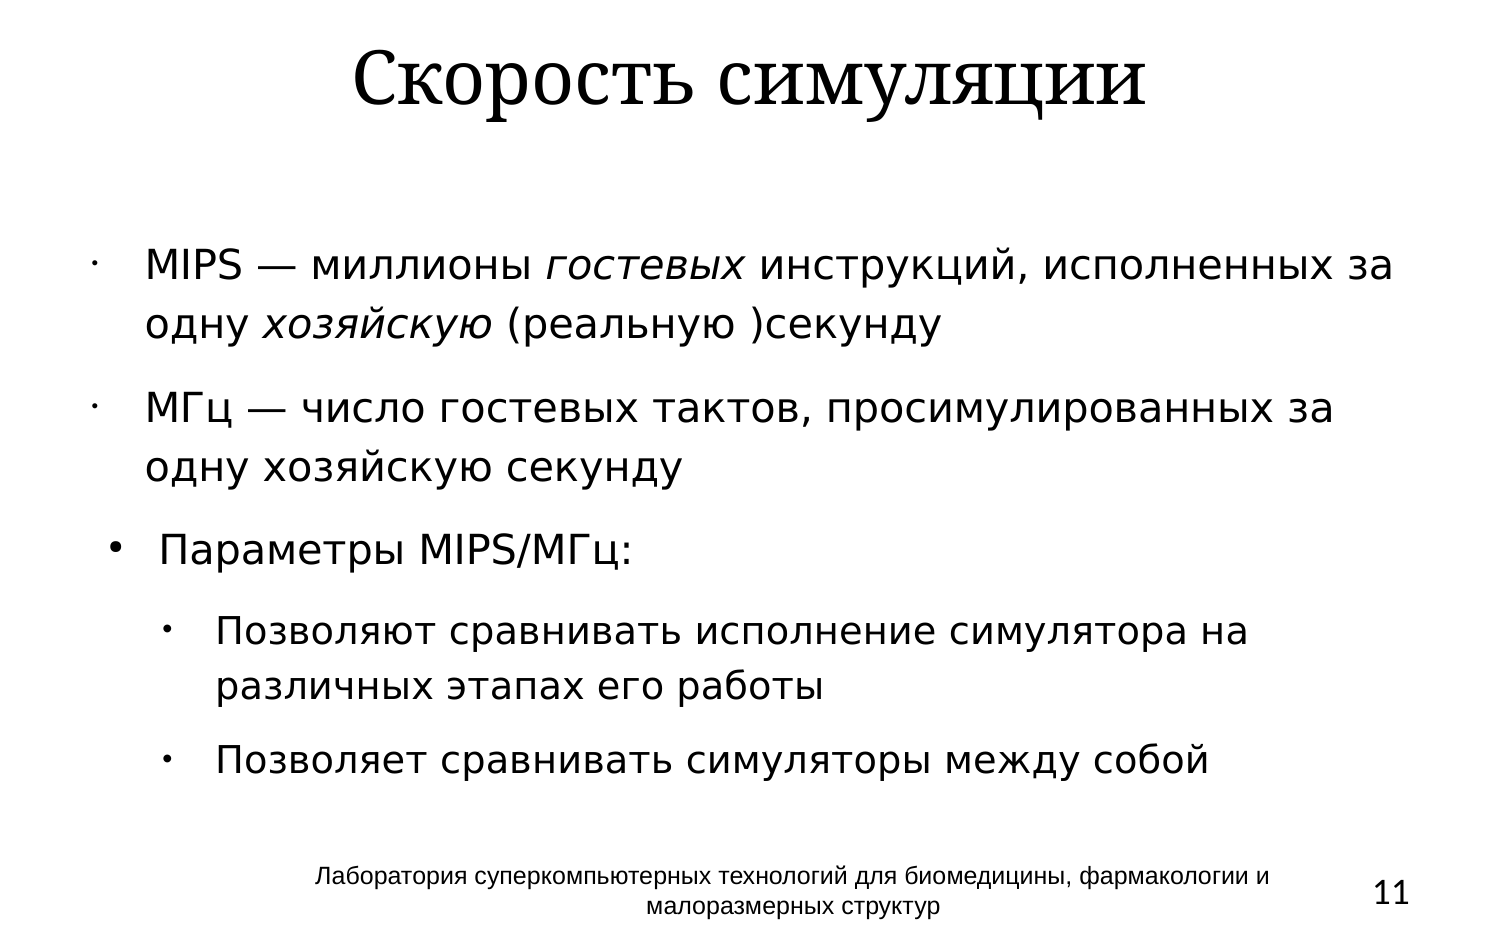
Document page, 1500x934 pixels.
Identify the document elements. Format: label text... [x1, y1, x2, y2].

title Скорость симуляции [75, 37, 1425, 113]
list MIPS — миллионы гостевых инструкций, исполненных за одну хозяйскую (реальную )секунду МГц — число гостевых тактов, просимулированных за одну хозяйскую секунду Параметры MIPS/МГц: Позволяют сравнивать исполнение симулятора на различных этапах его работы Позволяет сравнивать симуляторы между собой [76, 147, 1449, 798]
text_box 11 [1337, 864, 1425, 915]
text_box Лаборатория суперкомпьютерных технологий для биомедицины, фармакологии и малоразмерных структур [249, 864, 1337, 915]
